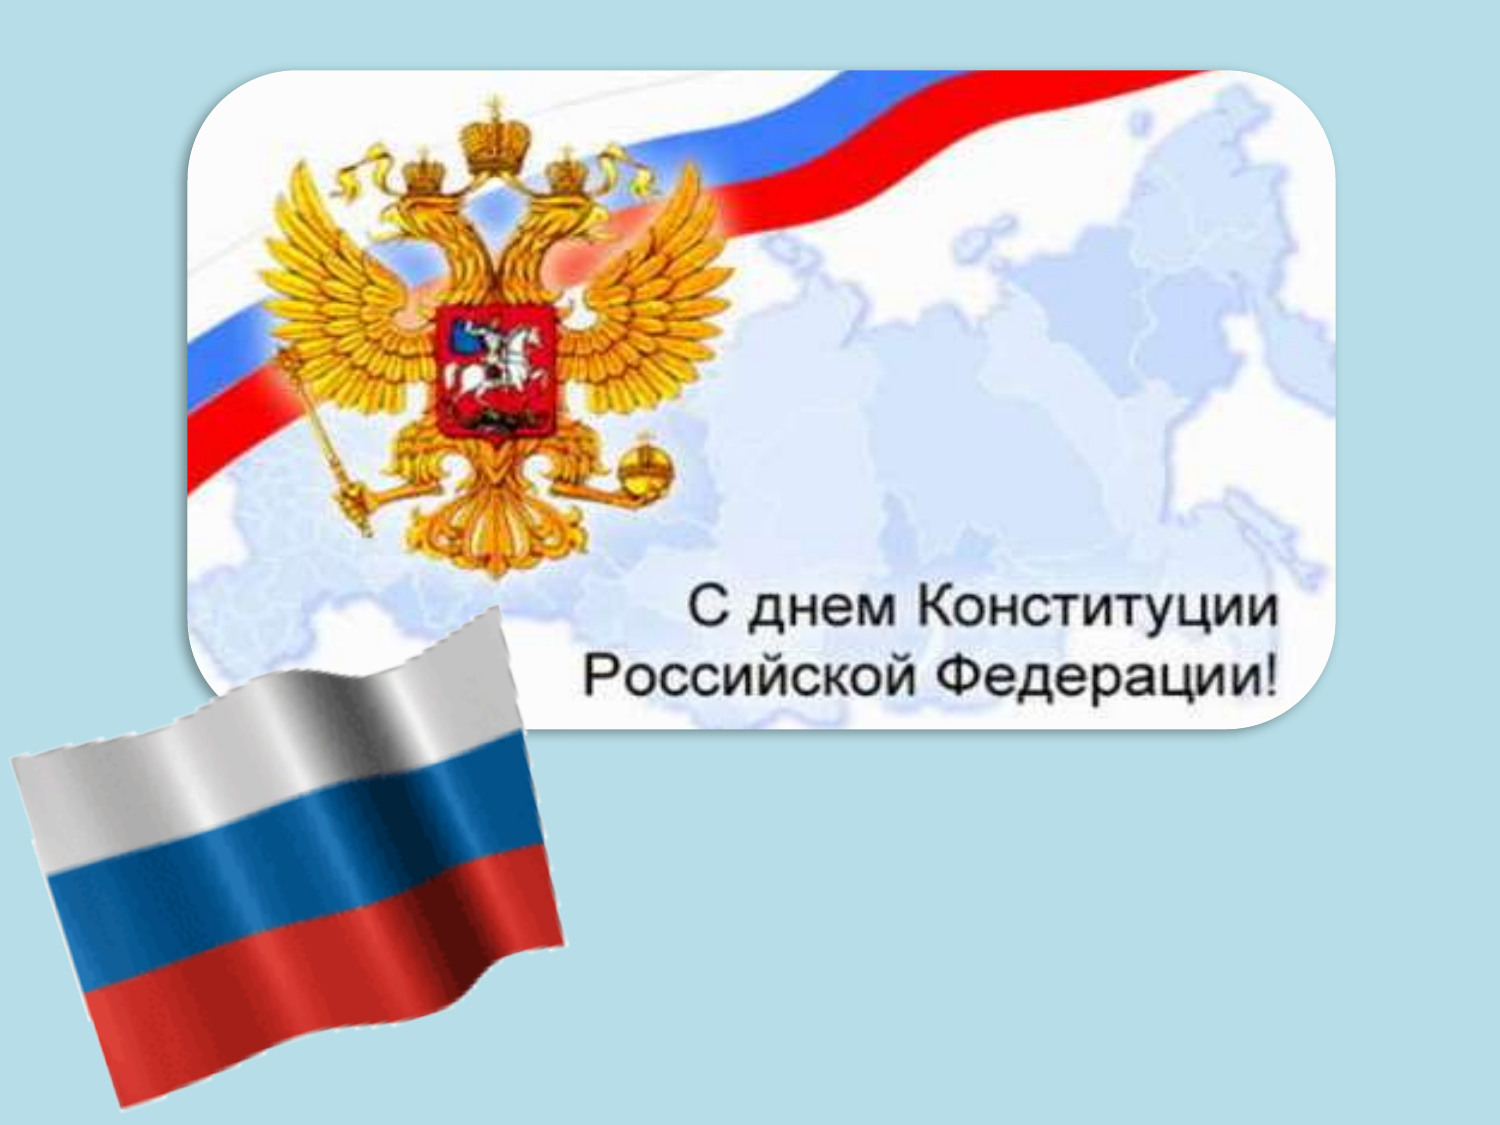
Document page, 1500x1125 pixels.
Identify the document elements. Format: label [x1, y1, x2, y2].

picture [3, 70, 1336, 1123]
